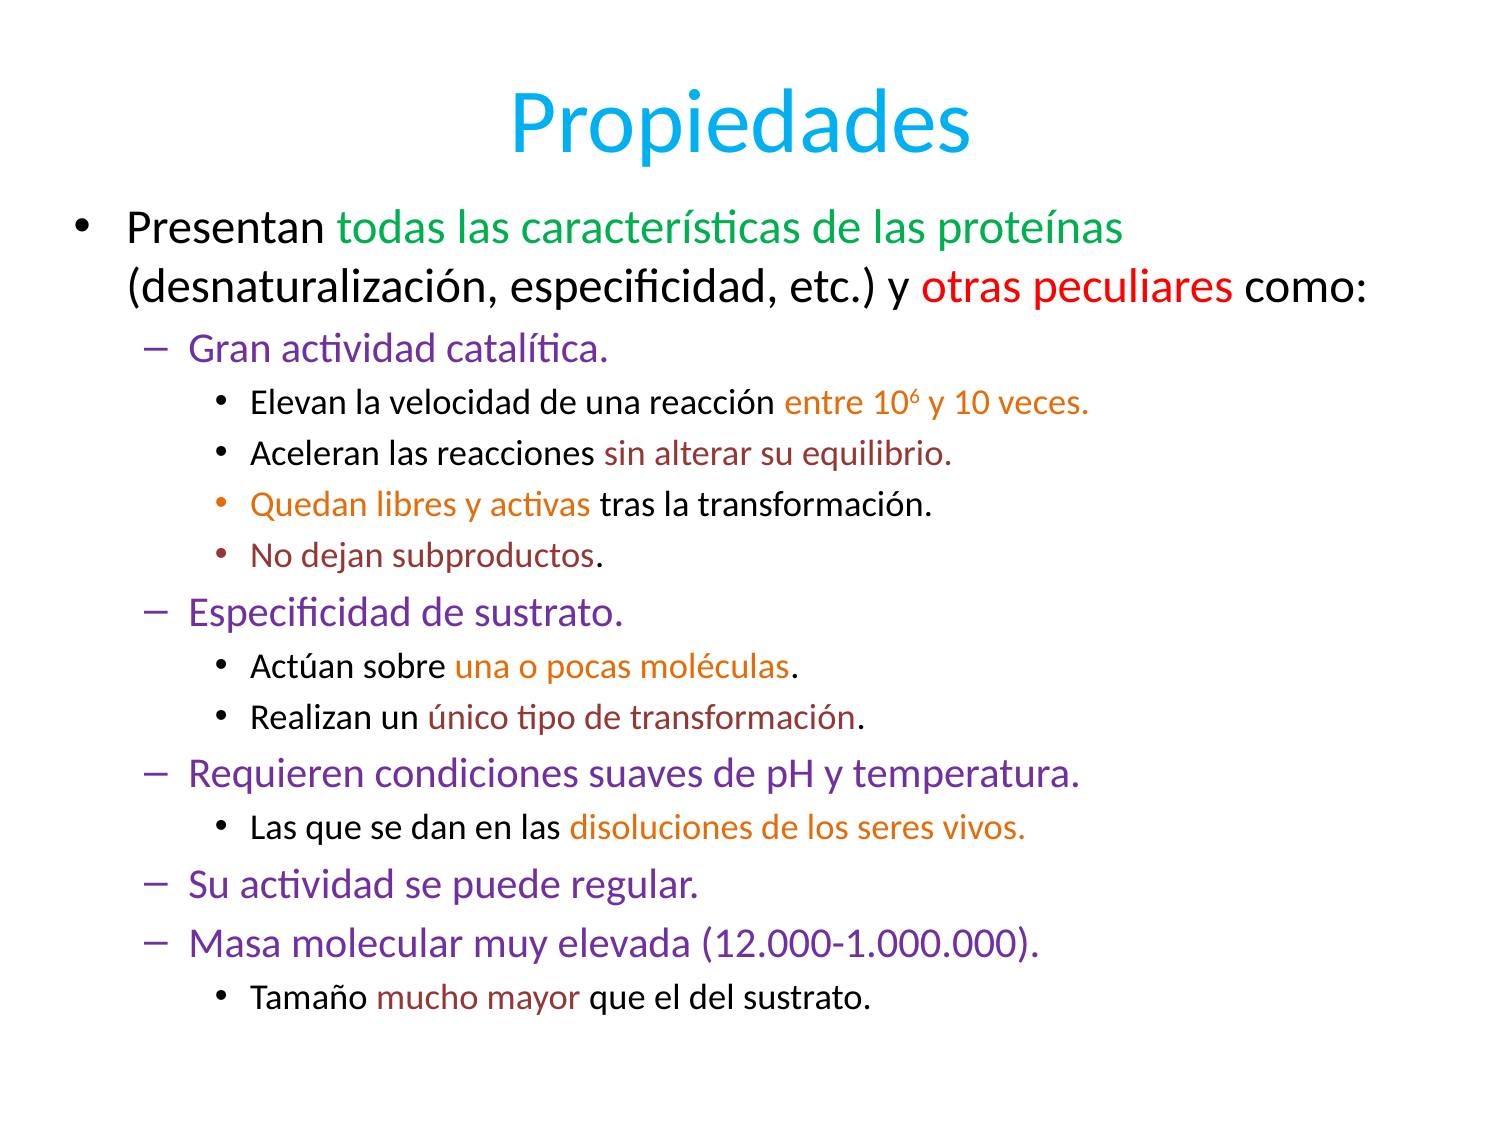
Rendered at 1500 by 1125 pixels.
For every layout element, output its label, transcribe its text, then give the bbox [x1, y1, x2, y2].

title Propiedades [58, 45, 1425, 187]
list Presentan todas las características de las proteínas (desnaturalización, especificidad, etc.) y otras peculiares como: Gran actividad catalítica. Elevan la velocidad de una reacción entre 106 y 10 veces. Aceleran las reacciones sin alterar su equilibrio. Quedan libres y activas tras la transformación. No dejan subproductos. Especificidad de sustrato. Actúan sobre una o pocas moléculas. Realizan un único tipo de transformación. Requieren condiciones suaves de pH y temperatura. Las que se dan en las disoluciones de los seres vivos. Su actividad se puede regular. Masa molecular muy elevada (12.000-1.000.000). Tamaño mucho mayor que el del sustrato. [58, 187, 1425, 1102]
